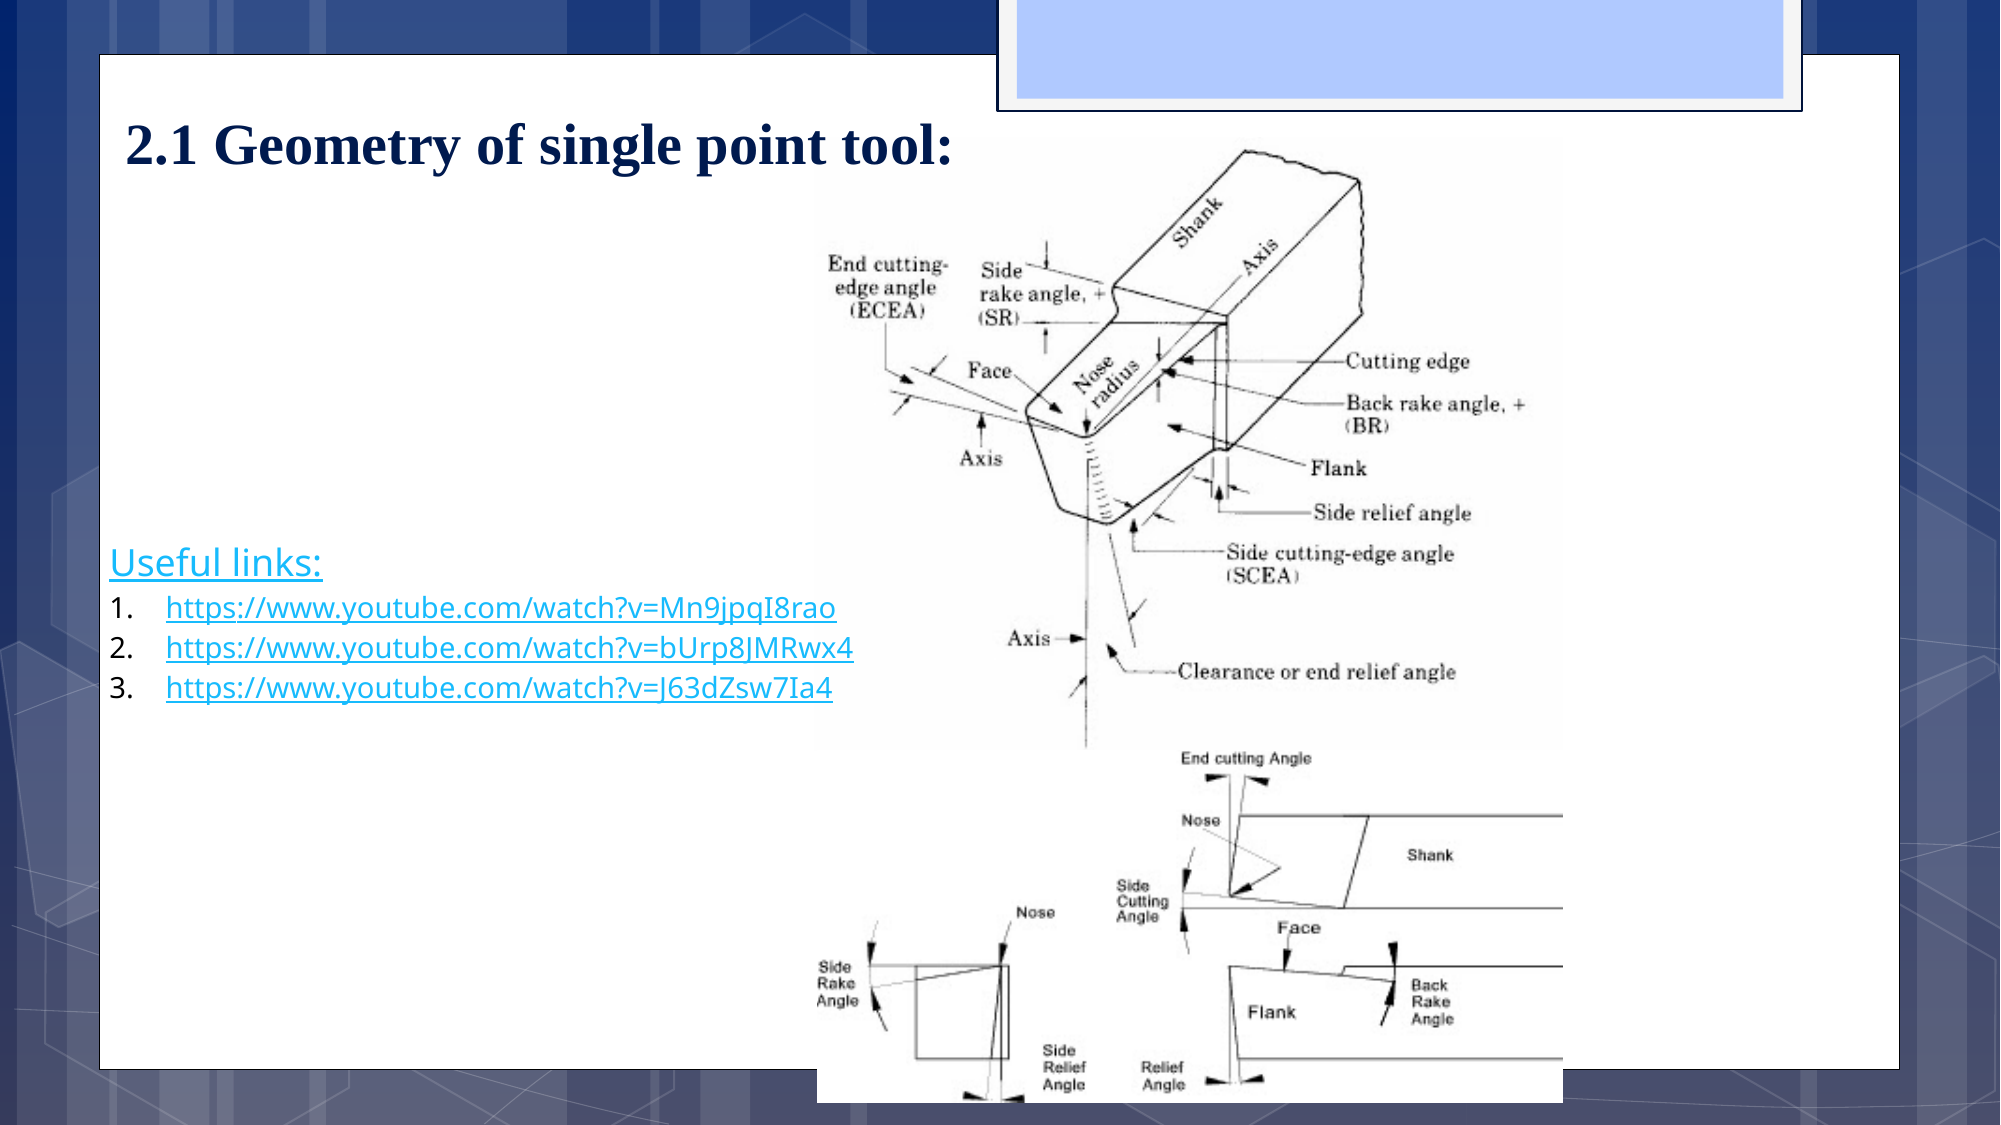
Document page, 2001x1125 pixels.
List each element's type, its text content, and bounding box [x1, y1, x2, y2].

text_box 2.1 Geometry of single point tool: [110, 64, 971, 184]
text_box Useful links: https://www.youtube.com/watch?v=Mn9jpqI8rao https://www.youtube.com/watch?v=bUrp8JMRwx4 https://www.youtube.com/watch?v=J63dZsw7Ia4 [94, 531, 808, 717]
picture [814, 137, 1563, 1103]
